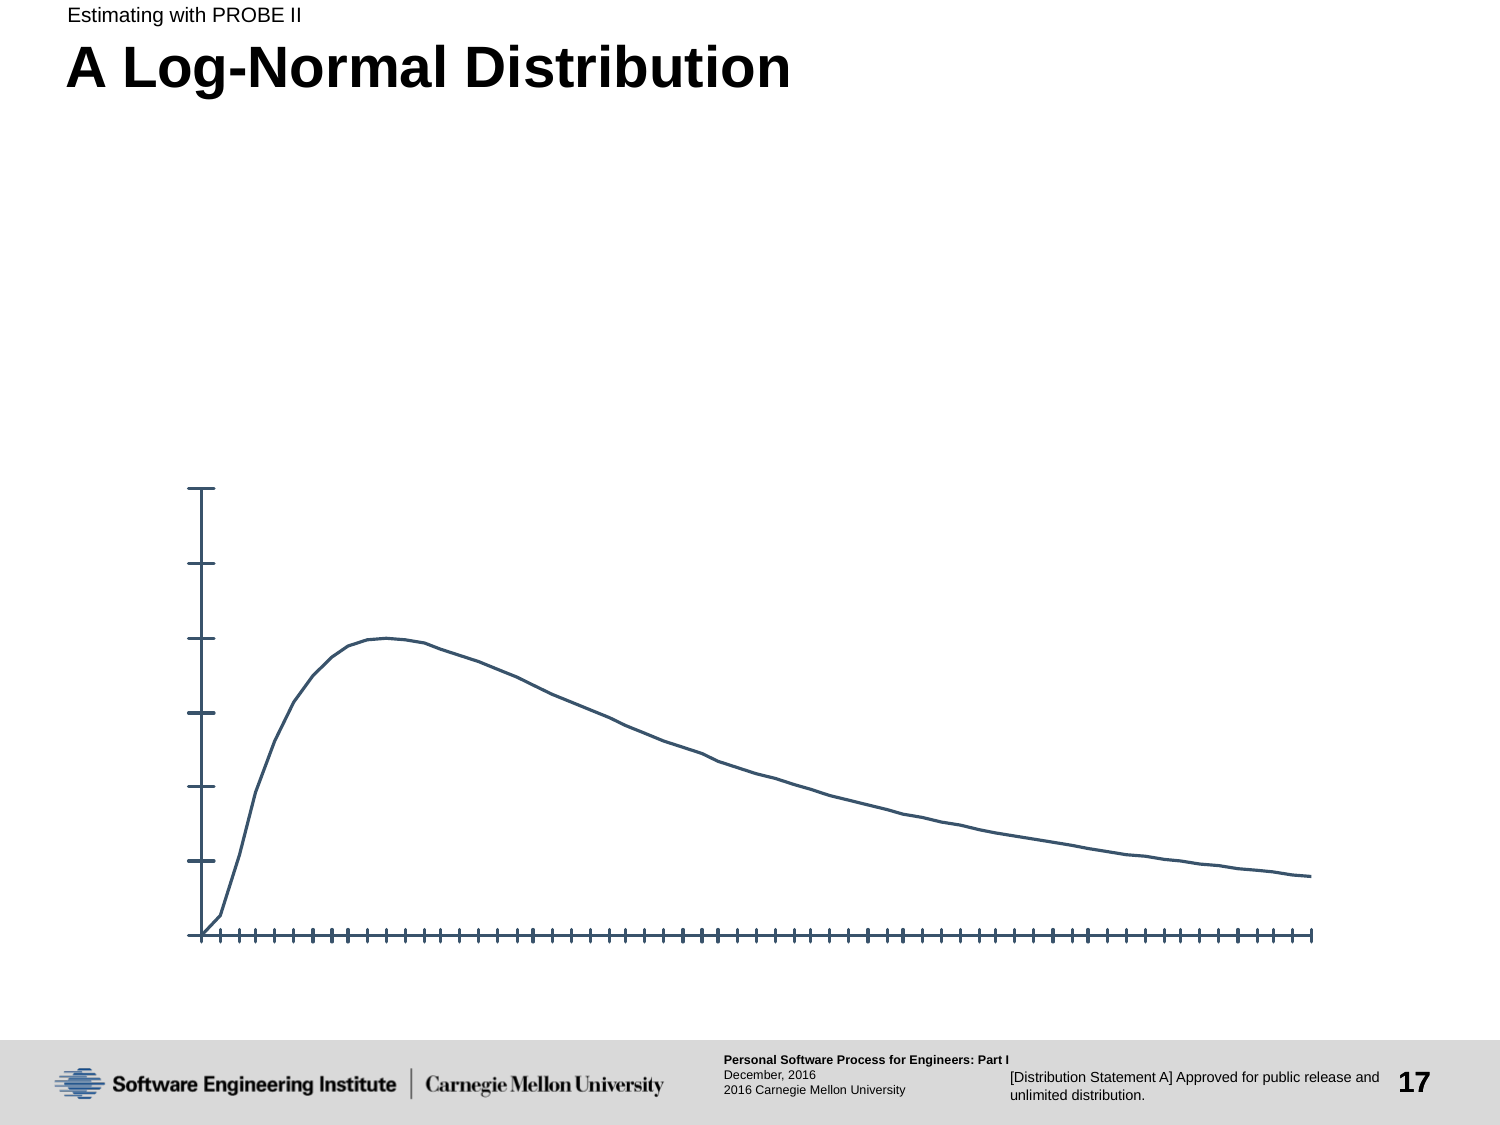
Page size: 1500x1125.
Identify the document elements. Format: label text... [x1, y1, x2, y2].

picture [46, 1061, 673, 1104]
title A Log-Normal Distribution [65, 37, 1313, 148]
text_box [153, 339, 1360, 960]
text_box Estimating with PROBE II [67, 1, 752, 27]
